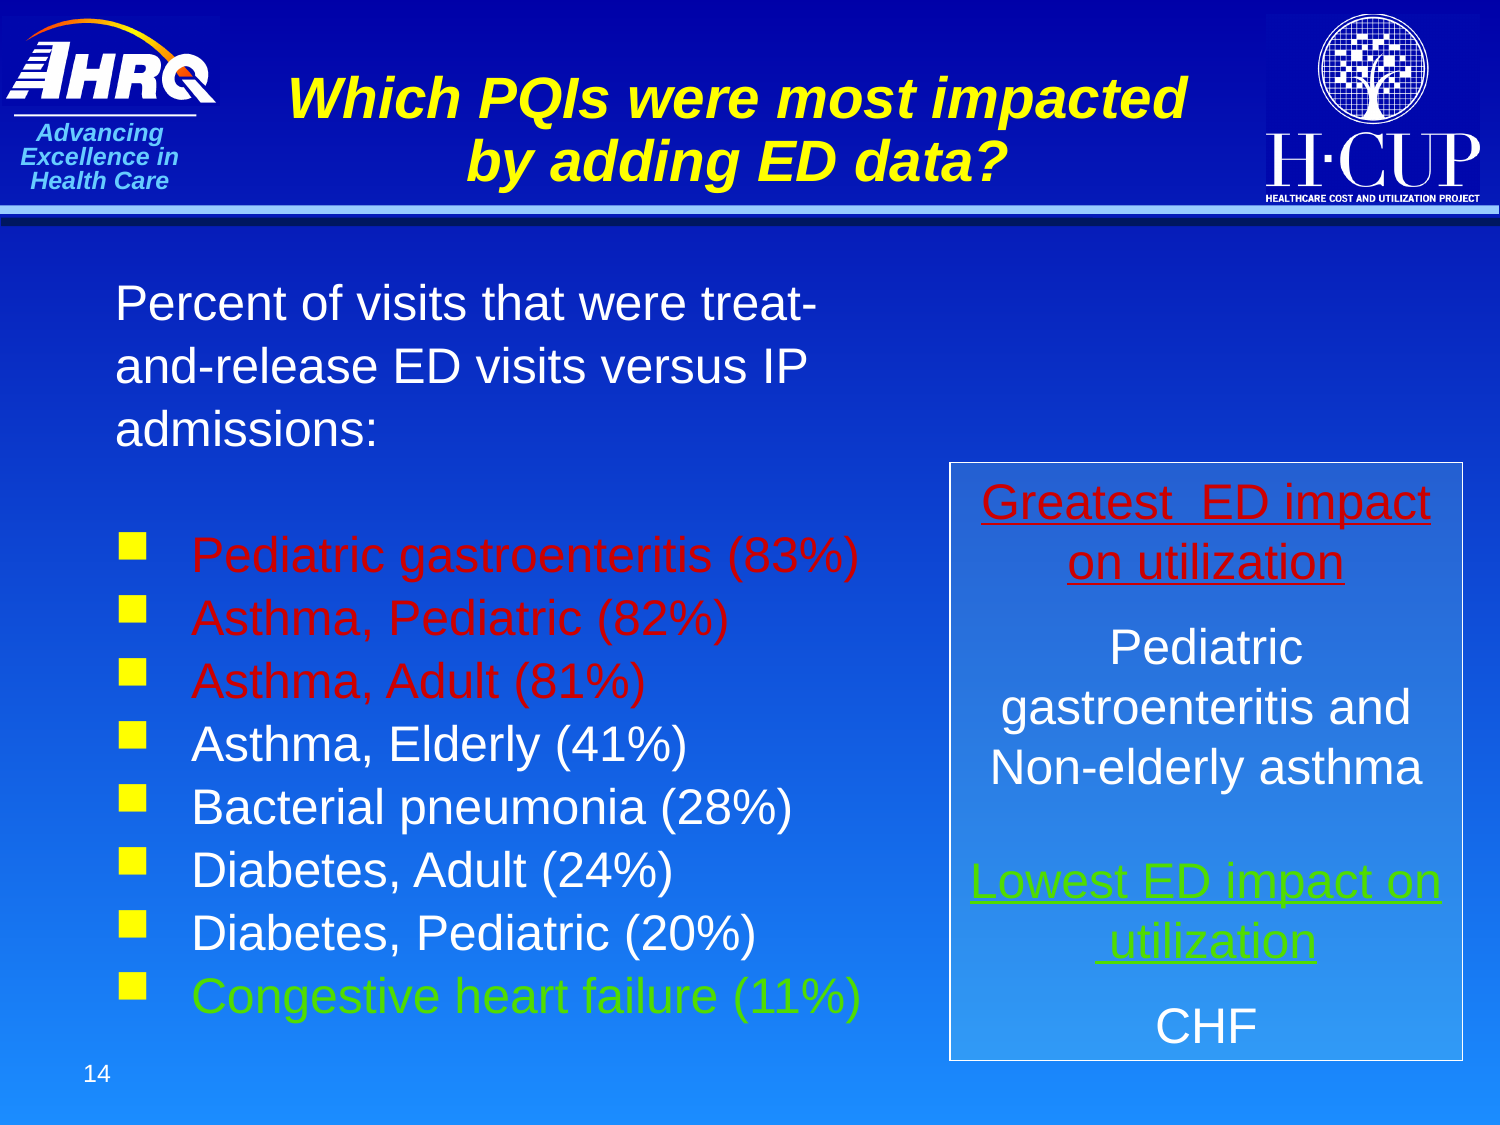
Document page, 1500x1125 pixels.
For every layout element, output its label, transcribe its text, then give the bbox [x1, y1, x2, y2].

text_box Greatest ED impact on utilization Pediatric gastroenteritis and Non-elderly asthma Lowest ED impact on utilization CHF [949, 462, 1463, 1061]
title Which PQIs were most impacted by adding ED data? [238, 74, 1238, 202]
picture [1266, 14, 1480, 202]
slide_number 14 [49, 1049, 145, 1088]
list Percent of visits that were treat- and-release ED visits versus IP admissions: Pediatric gastroenteritis (83%) Asthma, Pediatric (82%) Asthma, Adult (81%) Asthma, Elderly (41%) Bacterial pneumonia (28%) Diabetes, Adult (24%) Diabetes, Pediatric (20%) Congestive heart failure (11%) [99, 274, 913, 1039]
picture [2, 16, 220, 106]
